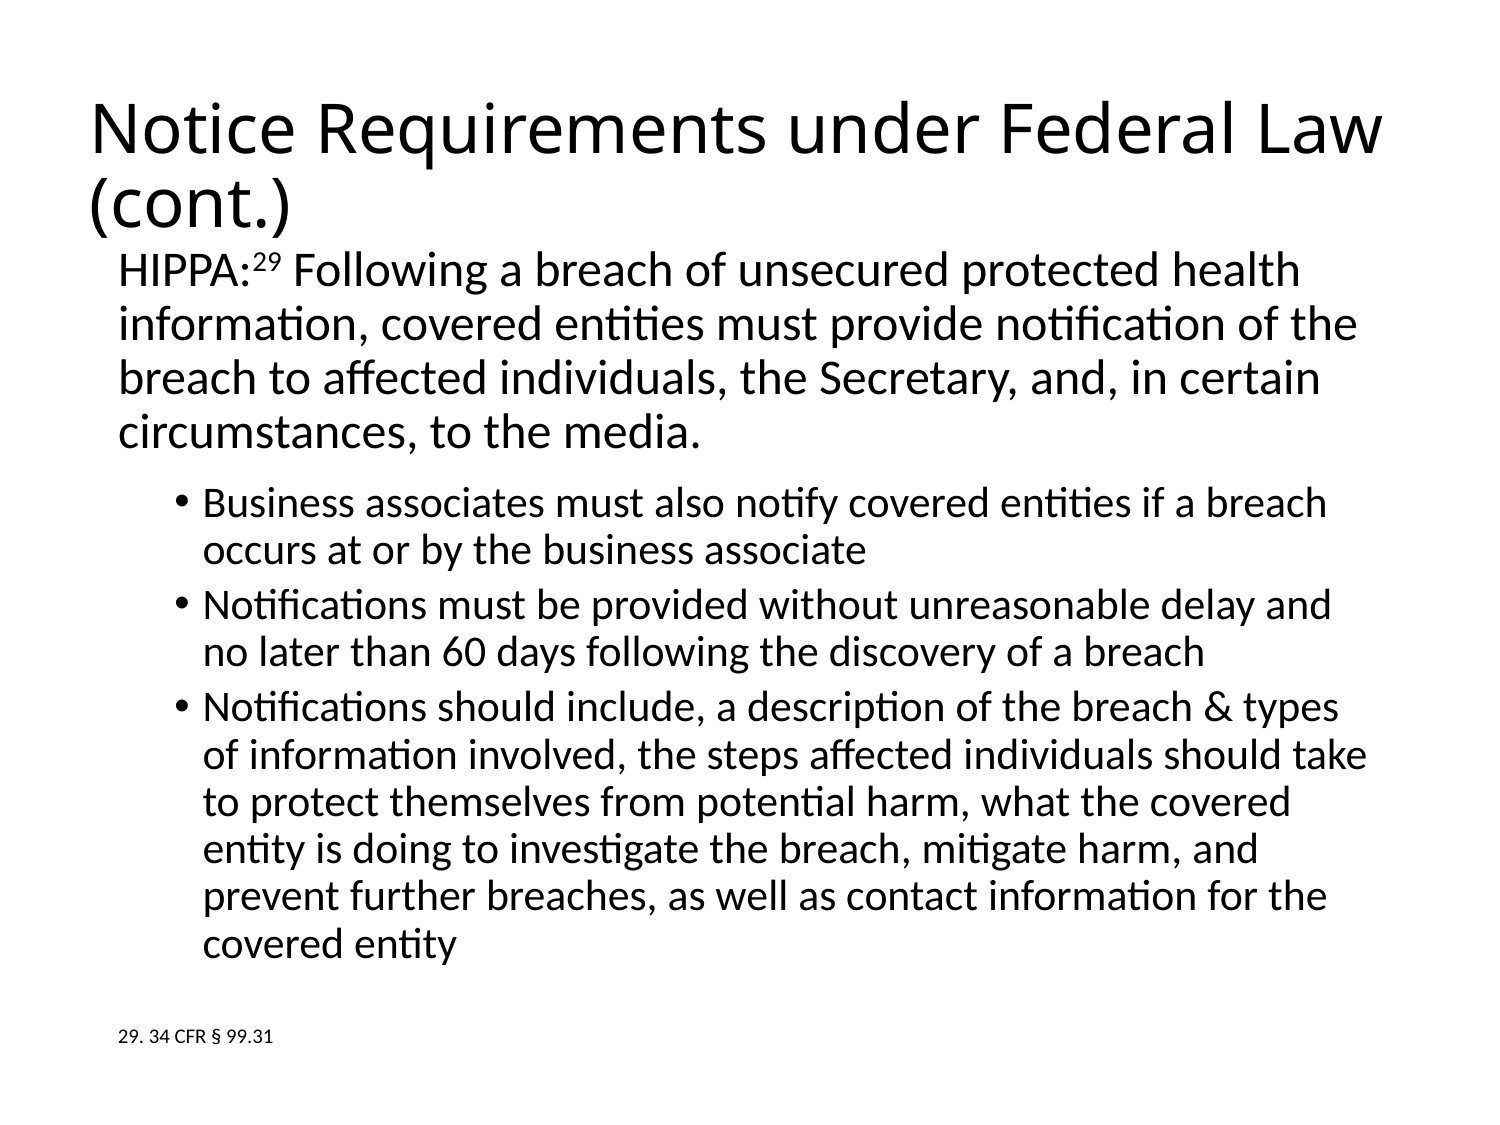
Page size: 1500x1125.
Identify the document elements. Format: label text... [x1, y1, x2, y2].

list HIPPA:29 Following a breach of unsecured protected health information, covered entities must provide notification of the breach to affected individuals, the Secretary, and, in certain circumstances, to the media. Business associates must also notify covered entities if a breach occurs at or by the business associate Notifications must be provided without unreasonable delay and no later than 60 days following the discovery of a breach Notifications should include, a description of the breach & types of information involved, the steps affected individuals should take to protect themselves from potential harm, what the covered entity is doing to investigate the breach, mitigate harm, and prevent further breaches, as well as contact information for the covered entity [102, 235, 1398, 972]
title Notice Requirements under Federal Law (cont.) [74, 59, 1426, 278]
text_box 29. 34 CFR § 99.31 [103, 1015, 1350, 1056]
